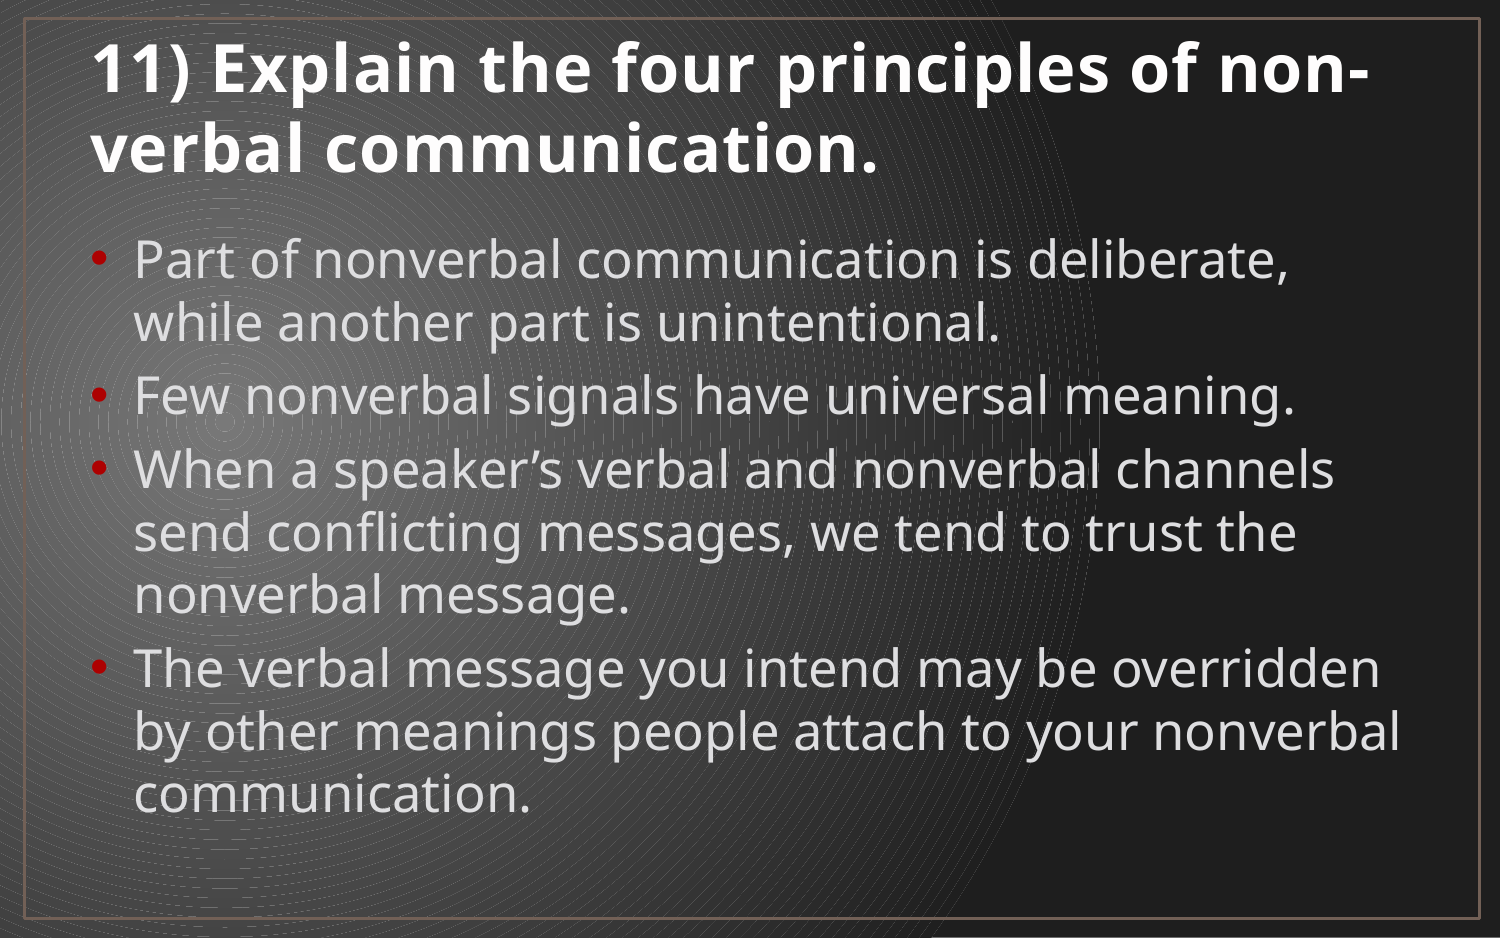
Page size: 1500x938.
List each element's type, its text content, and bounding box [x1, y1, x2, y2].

list Part of nonverbal communication is deliberate, while another part is unintentional. Few nonverbal signals have universal meaning. When a speaker’s verbal and nonverbal channels send conflicting messages, we tend to trust the nonverbal message. The verbal message you intend may be overridden by other meanings people attach to your nonverbal communication. [75, 218, 1425, 838]
title 11) Explain the four principles of non-verbal communication. [75, 37, 1425, 194]
